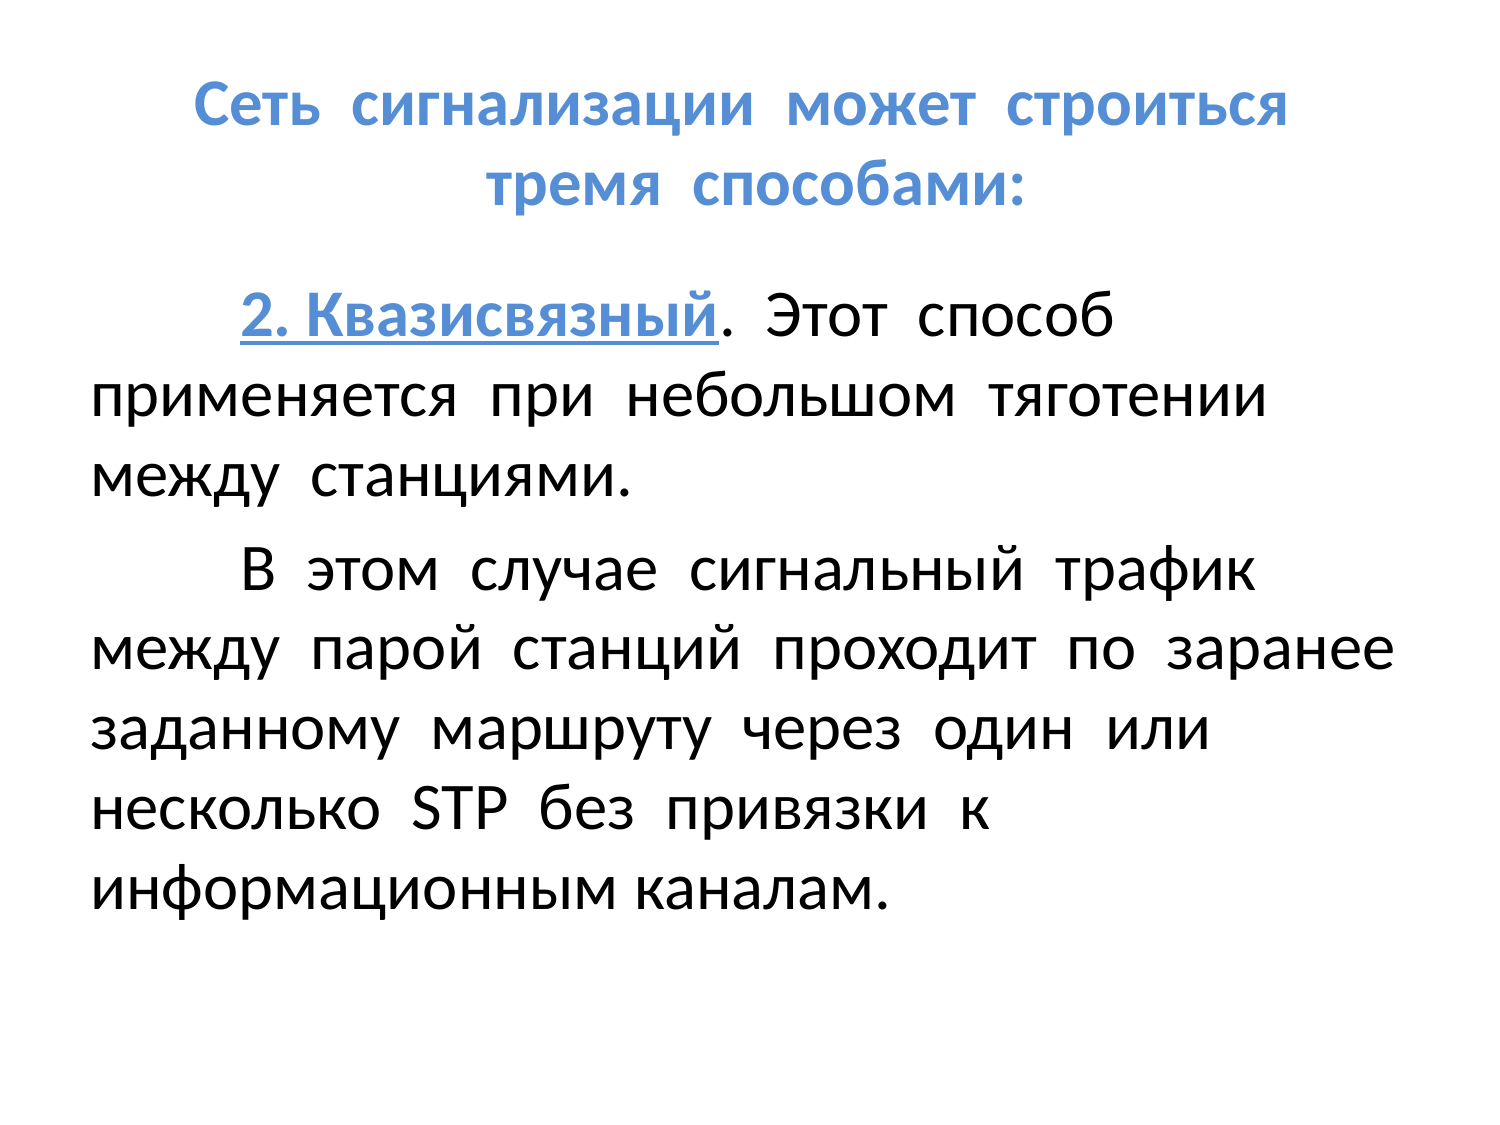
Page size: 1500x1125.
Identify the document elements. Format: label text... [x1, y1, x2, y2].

list 2. Квазисвязный. Этот способ применяется при небольшом тяготении между станциями. В этом случае сигнальный трафик между парой станций проходит по заранее заданному маршруту через один или несколько STP без привязки к информационным каналам. [75, 262, 1425, 1005]
title Сеть сигнализации может строиться тремя способами: [75, 45, 1425, 233]
